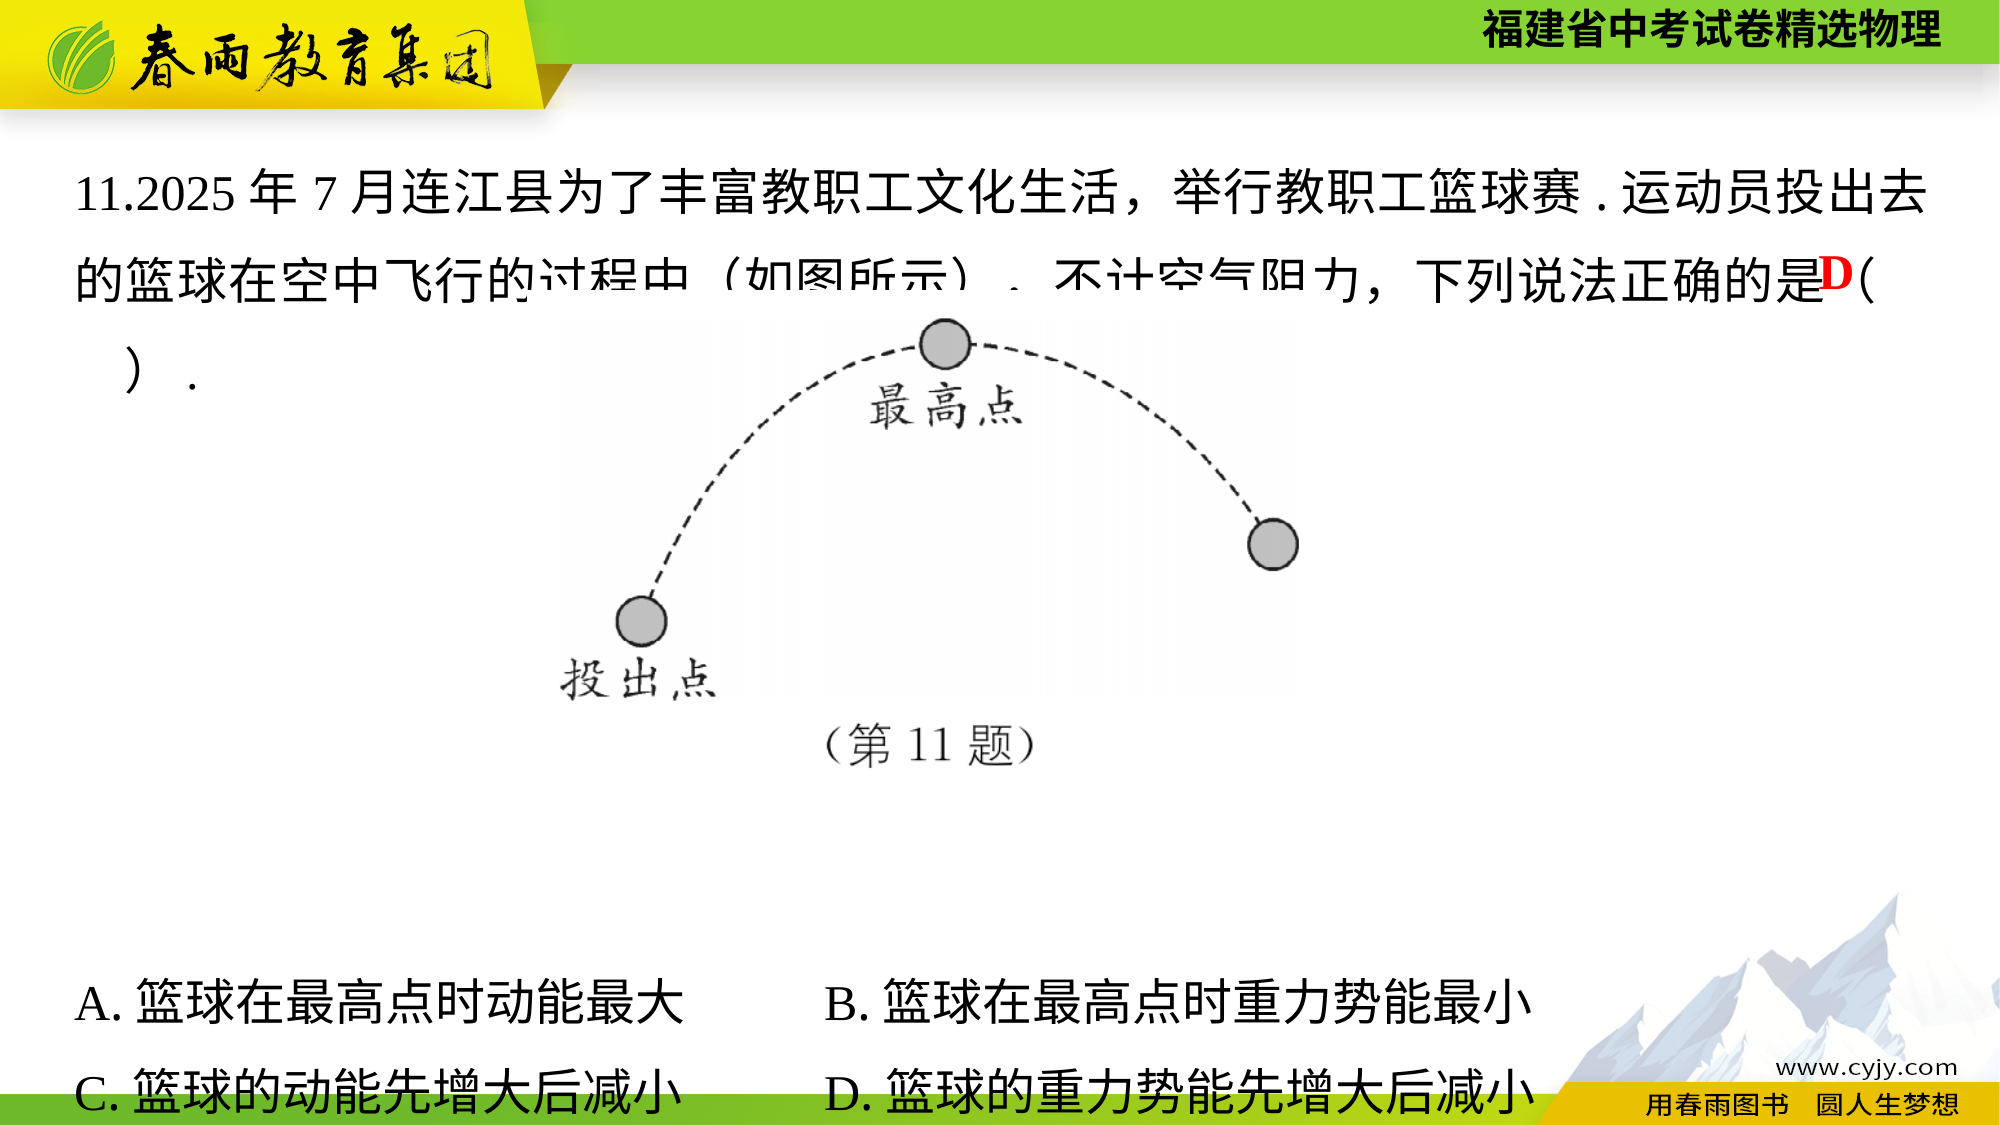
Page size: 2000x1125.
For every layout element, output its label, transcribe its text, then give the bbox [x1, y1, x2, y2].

list 11.2025年7月连江县为了丰富教职工文化生活，举行教职工篮球赛.运动员投出去的篮球在空中飞行的过程中（如图所示），不计空气阻力，下列说法正确的是（ ）. A.篮球在最高点时动能最大 B.篮球在最高点时重力势能最小 C.篮球的动能先增大后减小 D.篮球的重力势能先增大后减小 [59, 122, 1944, 1047]
picture [0, 0, 2000, 1125]
text_box D [1803, 231, 1870, 307]
